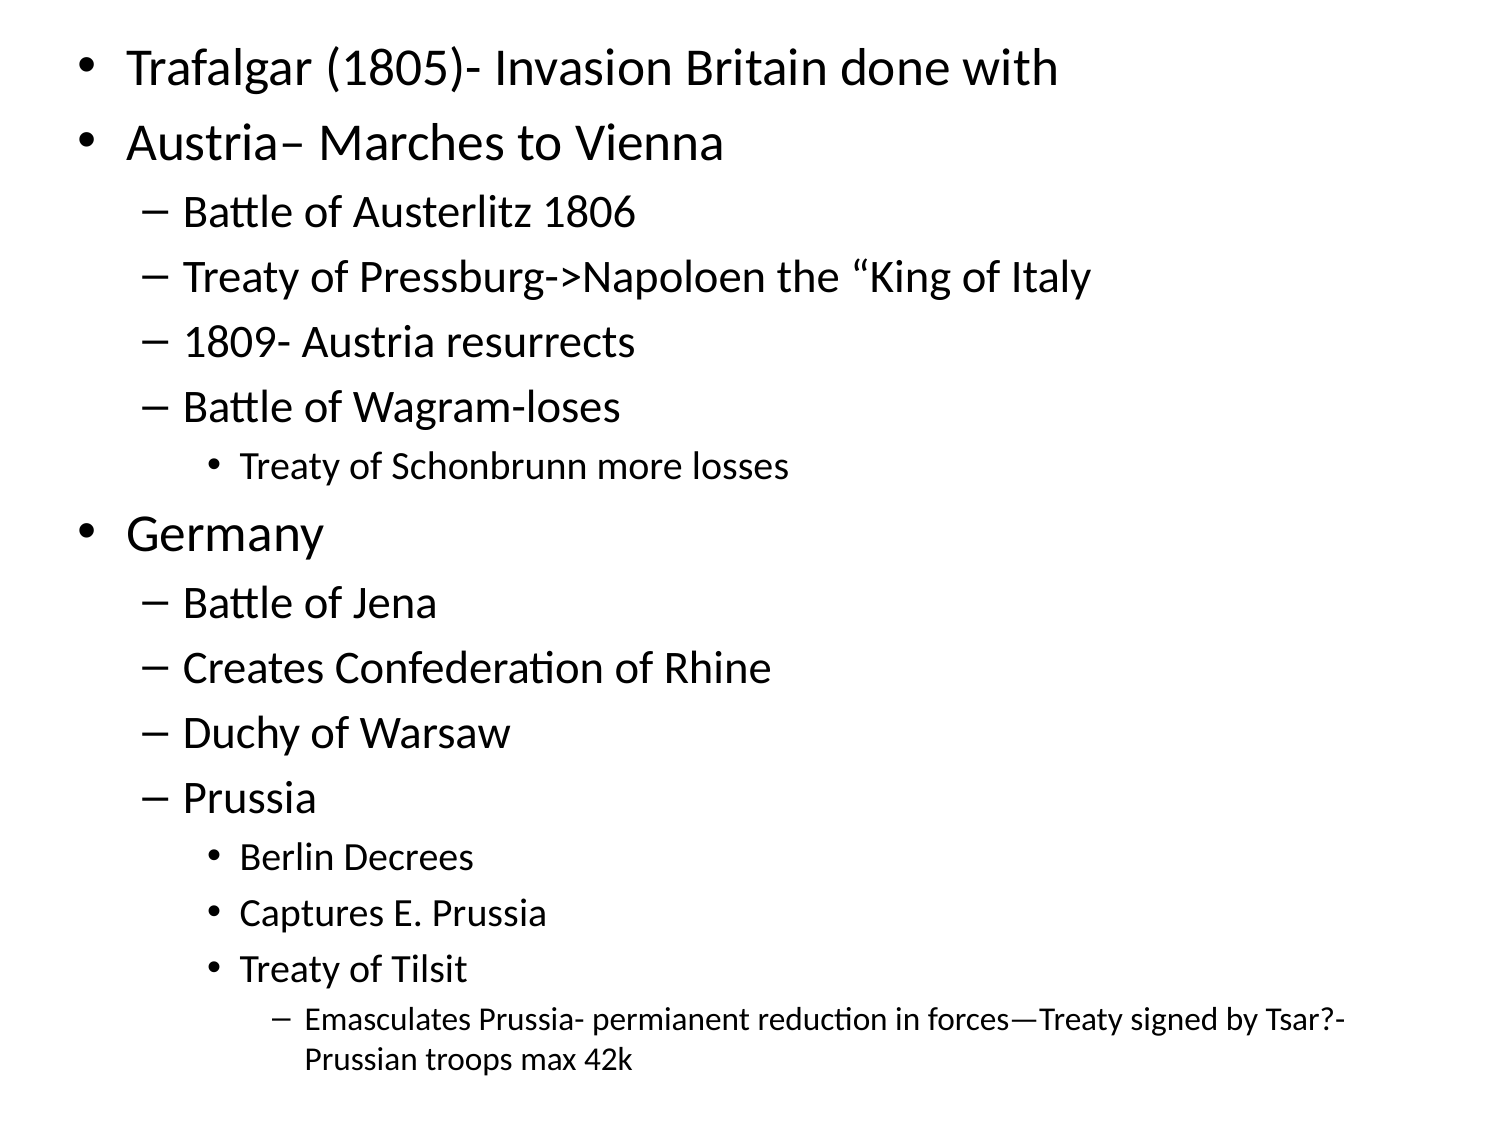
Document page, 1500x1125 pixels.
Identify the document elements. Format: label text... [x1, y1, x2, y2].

list Trafalgar (1805)- Invasion Britain done with Austria– Marches to Vienna Battle of Austerlitz 1806 Treaty of Pressburg->Napoloen the “King of Italy 1809- Austria resurrects Battle of Wagram-loses Treaty of Schonbrunn more losses Germany Battle of Jena Creates Confederation of Rhine Duchy of Warsaw Prussia Berlin Decrees Captures E. Prussia Treaty of Tilsit Emasculates Prussia- permianent reduction in forces—Treaty signed by Tsar?- Prussian troops max 42k [62, 24, 1463, 1088]
